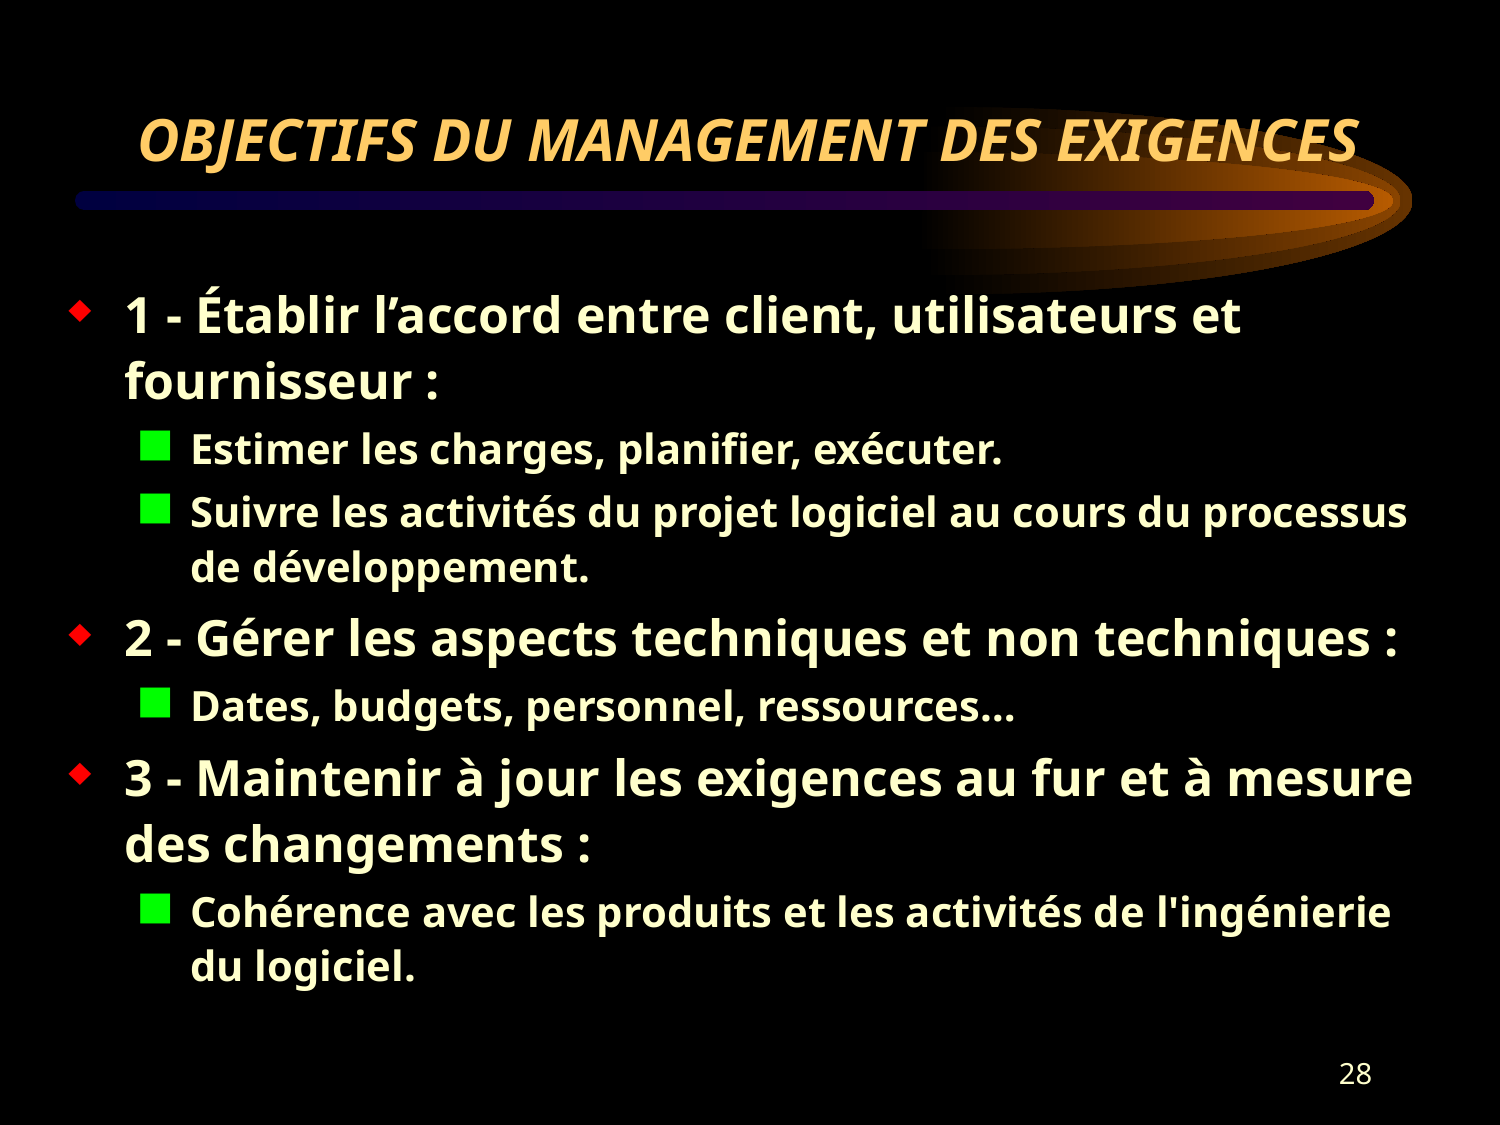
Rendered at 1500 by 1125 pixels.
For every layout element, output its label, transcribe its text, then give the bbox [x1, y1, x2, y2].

list 1 - Établir l’accord entre client, utilisateurs et fournisseur : Estimer les charges, planifier, exécuter. Suivre les activités du projet logiciel au cours du processus de développement. 2 - Gérer les aspects techniques et non techniques : Dates, budgets, personnel, ressources… 3 - Maintenir à jour les exigences au fur et à mesure des changements : Cohérence avec les produits et les activités de l'ingénierie du logiciel. [53, 269, 1454, 1017]
title OBJECTIFS DU MANAGEMENT DES EXIGENCES [24, 73, 1473, 262]
slide_number 28 [1074, 1037, 1388, 1113]
